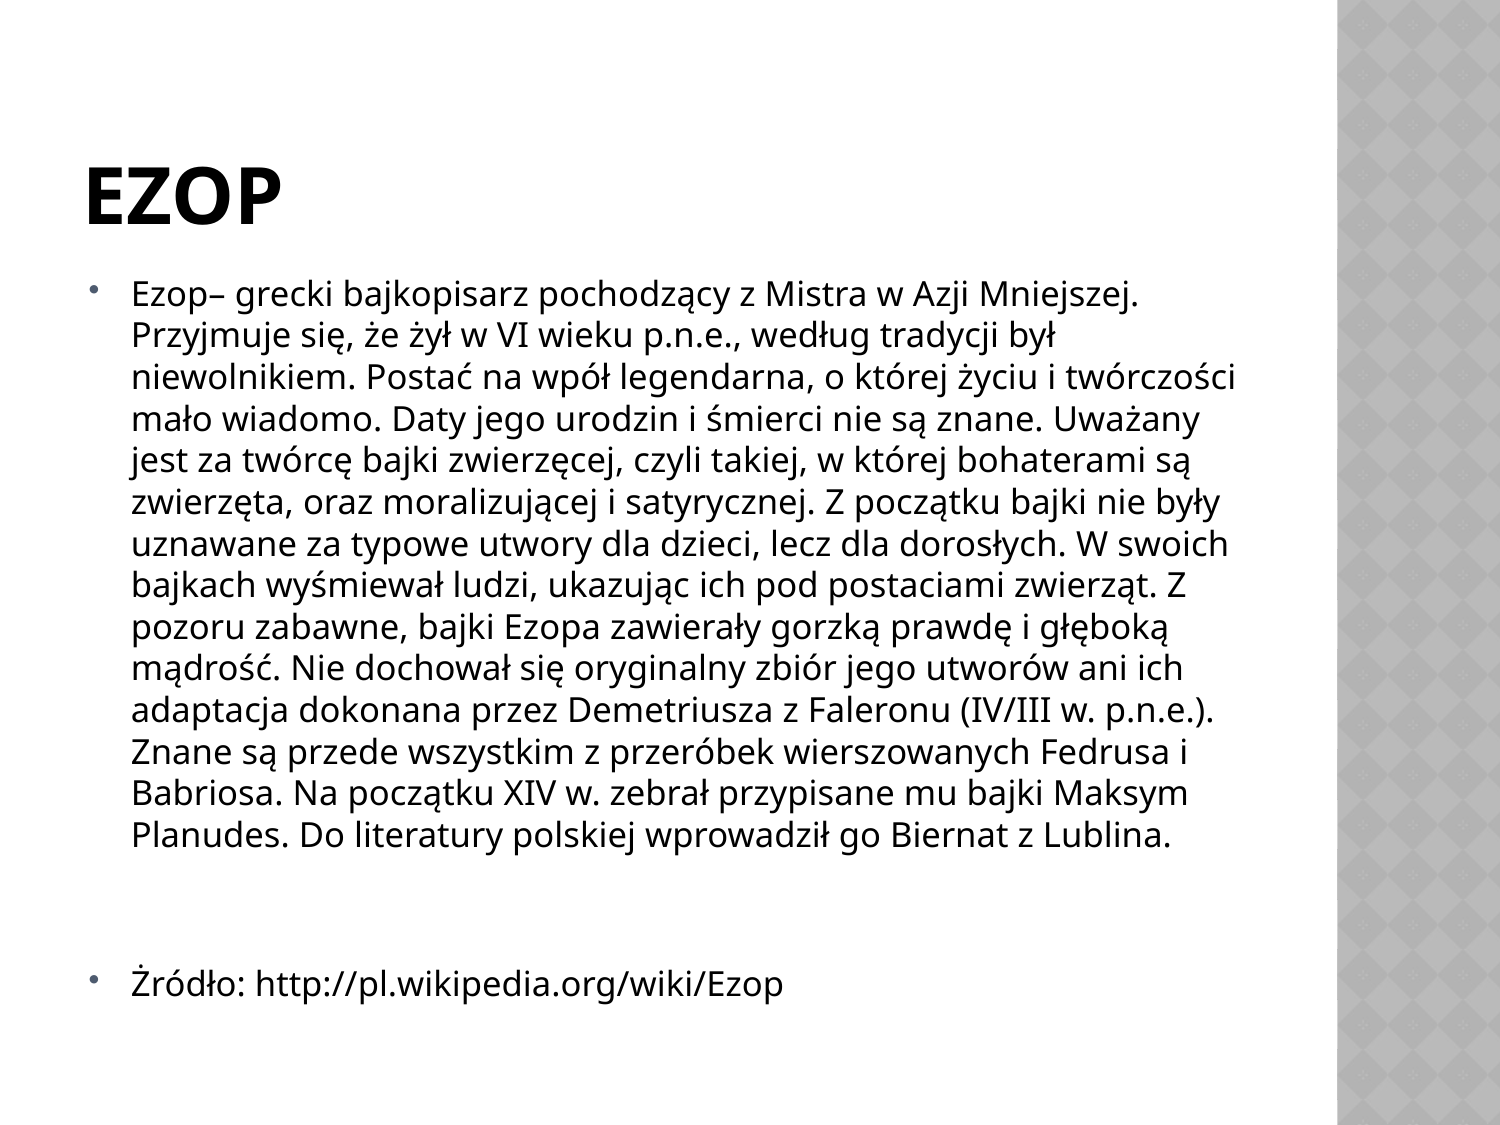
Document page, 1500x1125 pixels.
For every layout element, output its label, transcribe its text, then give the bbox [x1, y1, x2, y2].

title Ezop [75, 52, 1263, 240]
list Ezop– grecki bajkopisarz pochodzący z Mistra w Azji Mniejszej. Przyjmuje się, że żył w VI wieku p.n.e., według tradycji był niewolnikiem. Postać na wpół legendarna, o której życiu i twórczości mało wiadomo. Daty jego urodzin i śmierci nie są znane. Uważany jest za twórcę bajki zwierzęcej, czyli takiej, w której bohaterami są zwierzęta, oraz moralizującej i satyrycznej. Z początku bajki nie były uznawane za typowe utwory dla dzieci, lecz dla dorosłych. W swoich bajkach wyśmiewał ludzi, ukazując ich pod postaciami zwierząt. Z pozoru zabawne, bajki Ezopa zawierały gorzką prawdę i głęboką mądrość. Nie dochował się oryginalny zbiór jego utworów ani ich adaptacja dokonana przez Demetriusza z Faleronu (IV/III w. p.n.e.). Znane są przede wszystkim z przeróbek wierszowanych Fedrusa i Babriosa. Na początku XIV w. zebrał przypisane mu bajki Maksym Planudes. Do literatury polskiej wprowadził go Biernat z Lublina. Żródło: http://pl.wikipedia.org/wiki/Ezop [75, 264, 1263, 1059]
